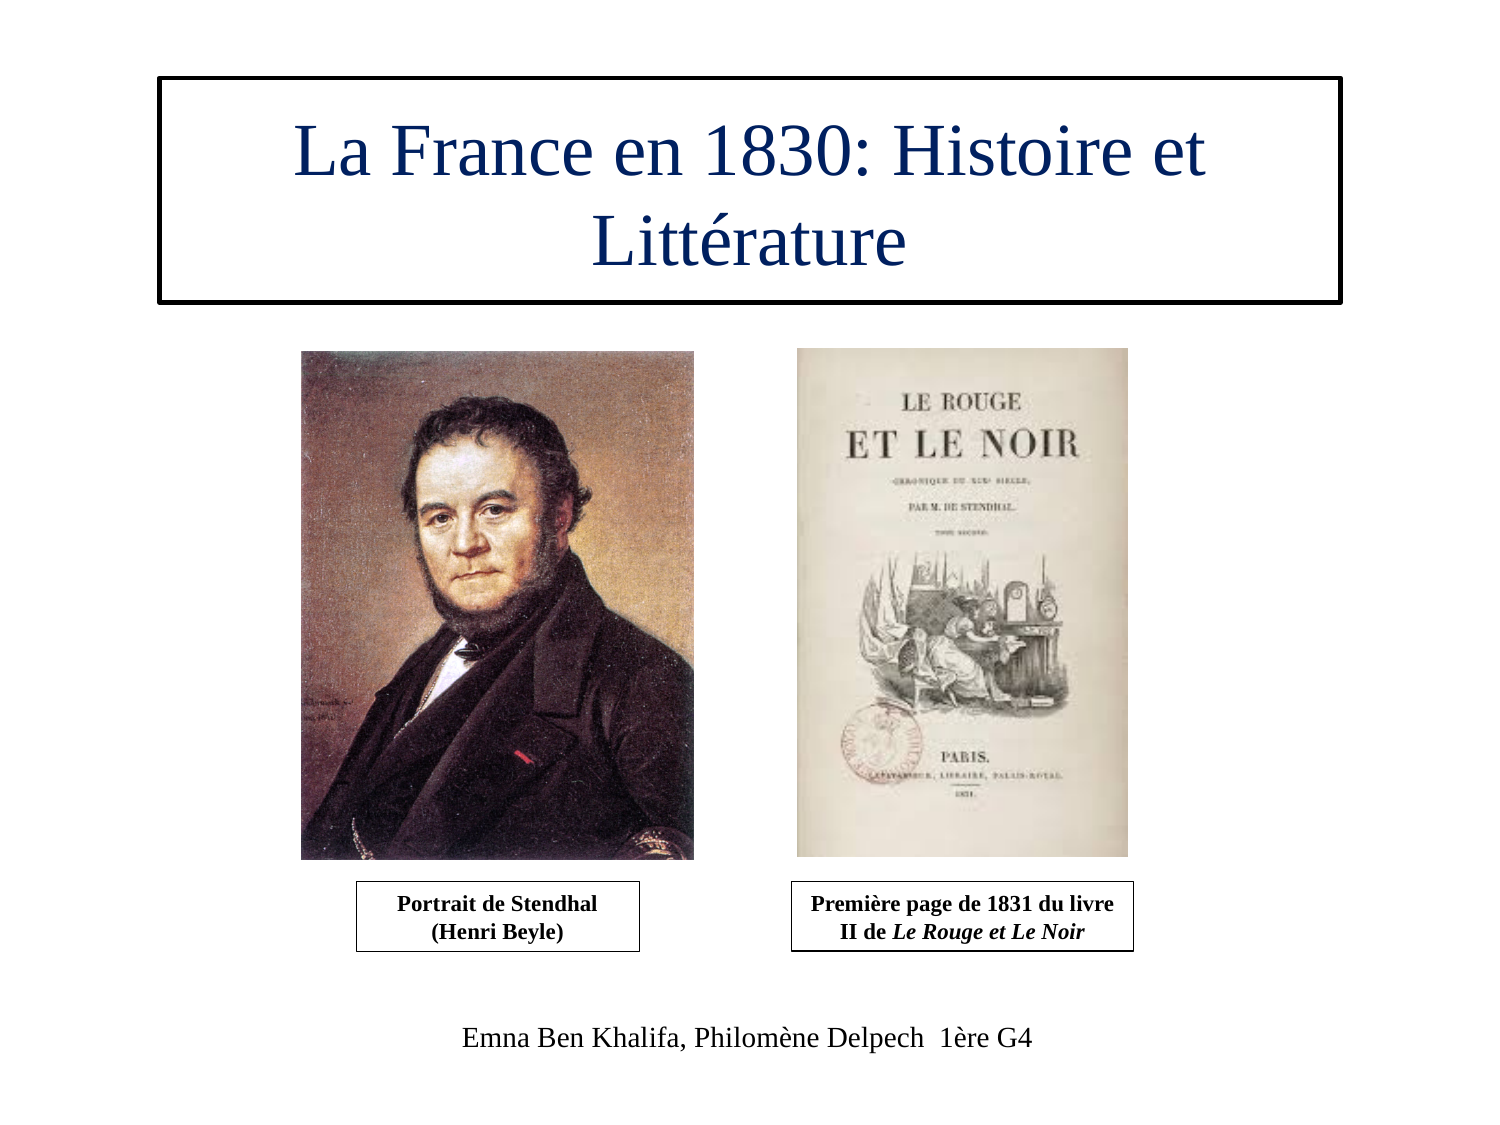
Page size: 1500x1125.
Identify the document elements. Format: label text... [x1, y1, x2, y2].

text_box Portrait de Stendhal (Henri Beyle) [355, 881, 640, 952]
text_box La France en 1830: Histoire et Littérature [159, 78, 1341, 303]
picture [796, 348, 1129, 858]
text_box Première page de 1831 du livre II de Le Rouge et Le Noir [791, 881, 1134, 952]
text_box Emna Ben Khalifa, Philomène Delpech 1ère G4 [425, 1011, 1099, 1071]
picture [300, 351, 695, 861]
